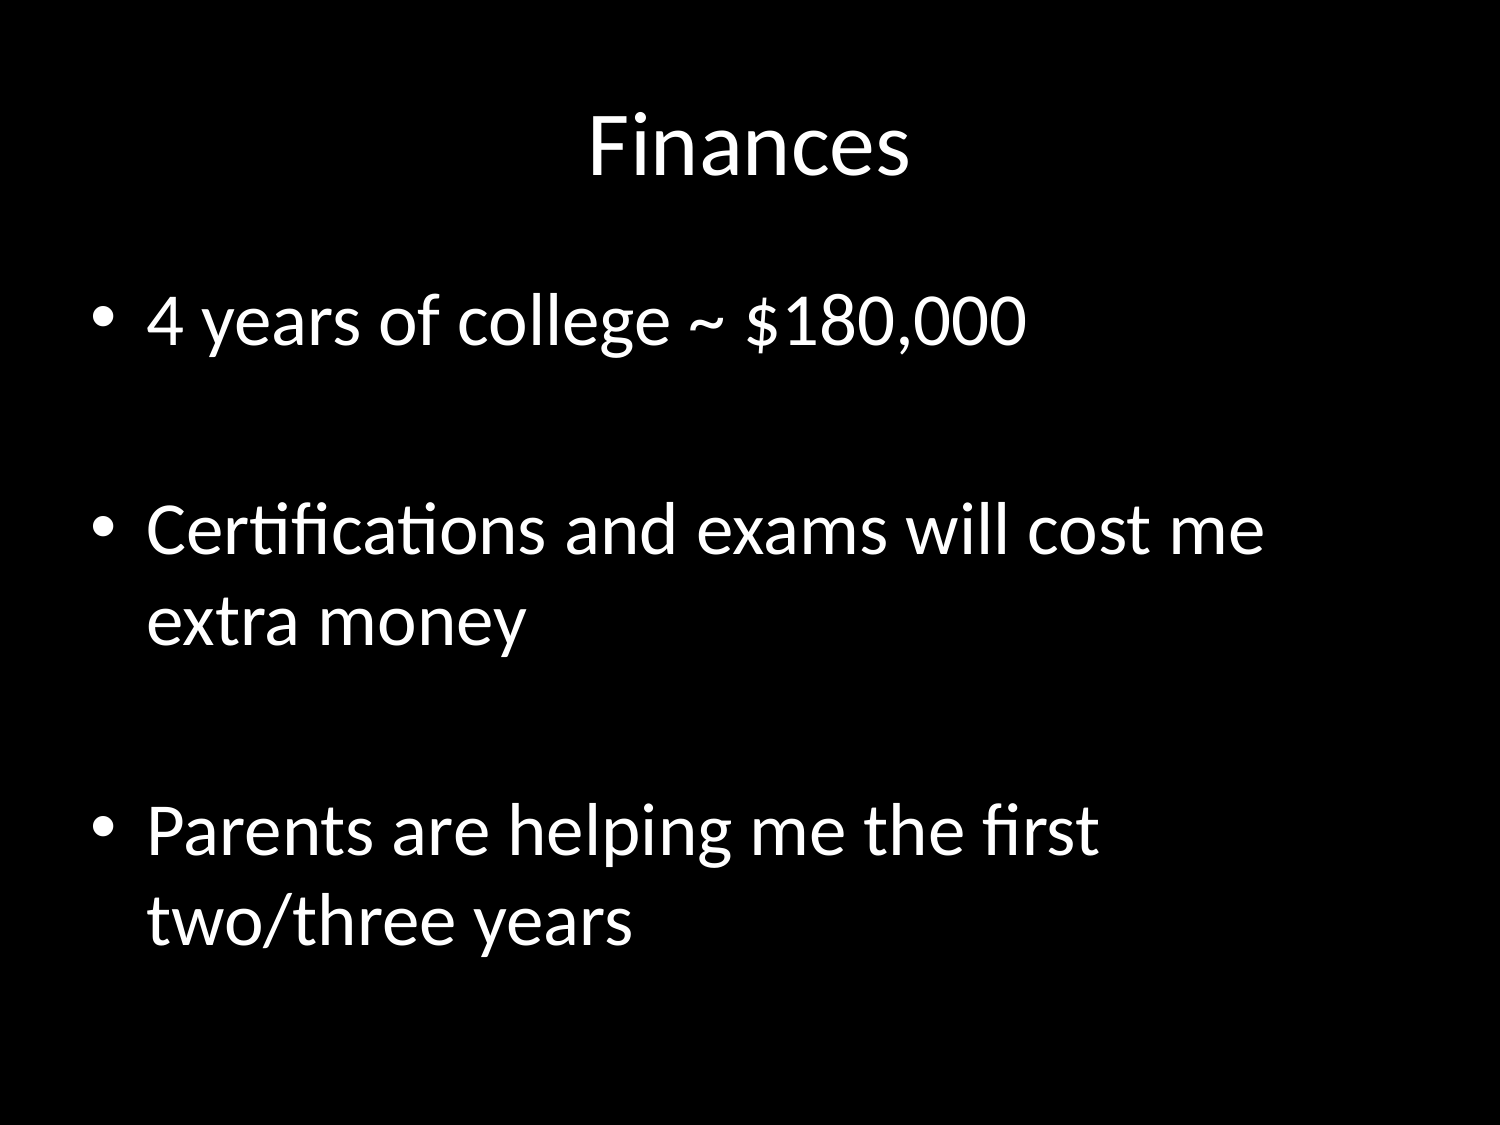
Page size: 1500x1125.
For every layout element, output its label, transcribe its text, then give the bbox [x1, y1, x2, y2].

title Finances [75, 45, 1425, 233]
list 4 years of college ~ $180,000 Certifications and exams will cost me extra money Parents are helping me the first two/three years [75, 262, 1425, 1050]
